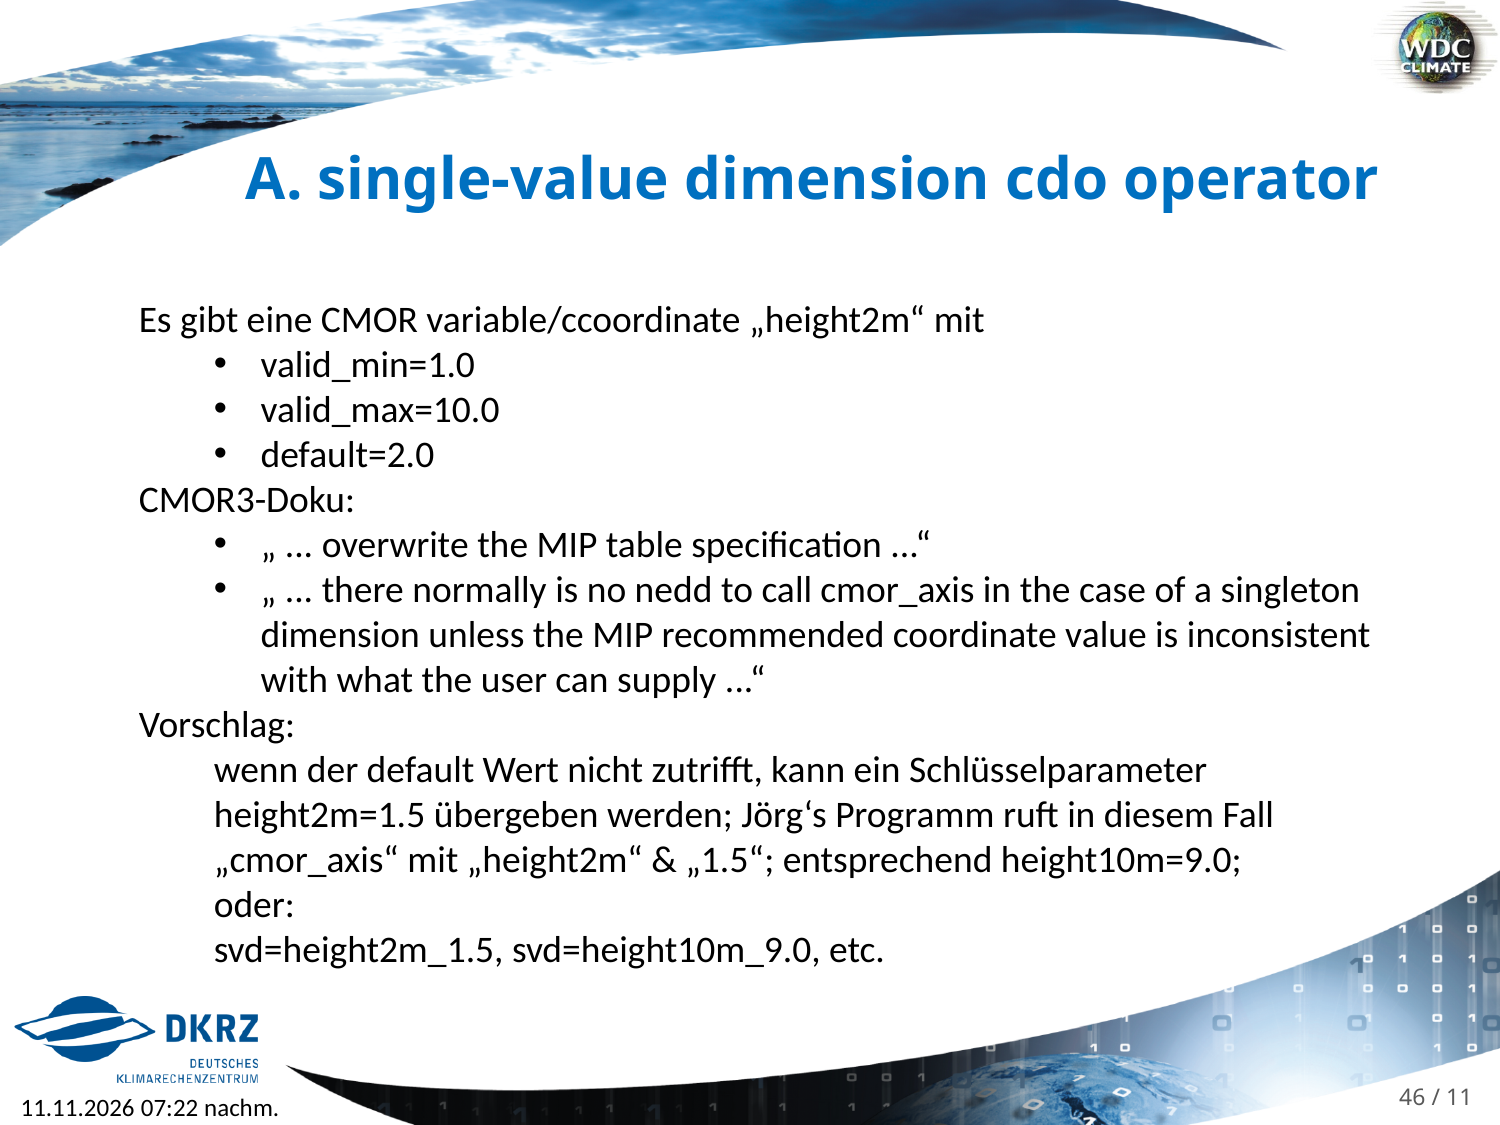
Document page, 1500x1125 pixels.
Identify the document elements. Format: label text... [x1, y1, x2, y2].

text_box Es gibt eine CMOR variable/ccoordinate „height2m“ mit valid_min=1.0 valid_max=10.0 default=2.0 CMOR3-Doku: „ ... overwrite the MIP table specification ...“ „ ... there normally is no nedd to call cmor_axis in the case of a singleton dimension unless the MIP recommended coordinate value is inconsistent with what the user can supply ...“ Vorschlag: wenn der default Wert nicht zutrifft, kann ein Schlüsselparameter height2m=1.5 übergeben werden; Jörg‘s Programm ruft in diesem Fall „cmor_axis“ mit „height2m“ & „1.5“; entsprechend height10m=9.0; oder: svd=height2m_1.5, svd=height10m_9.0, etc. [123, 287, 1400, 978]
picture [285, 867, 1500, 1125]
text_box A. single-value dimension cdo operator [118, 134, 1394, 219]
picture [1371, 0, 1500, 94]
picture [0, 0, 1288, 246]
picture [14, 996, 258, 1083]
